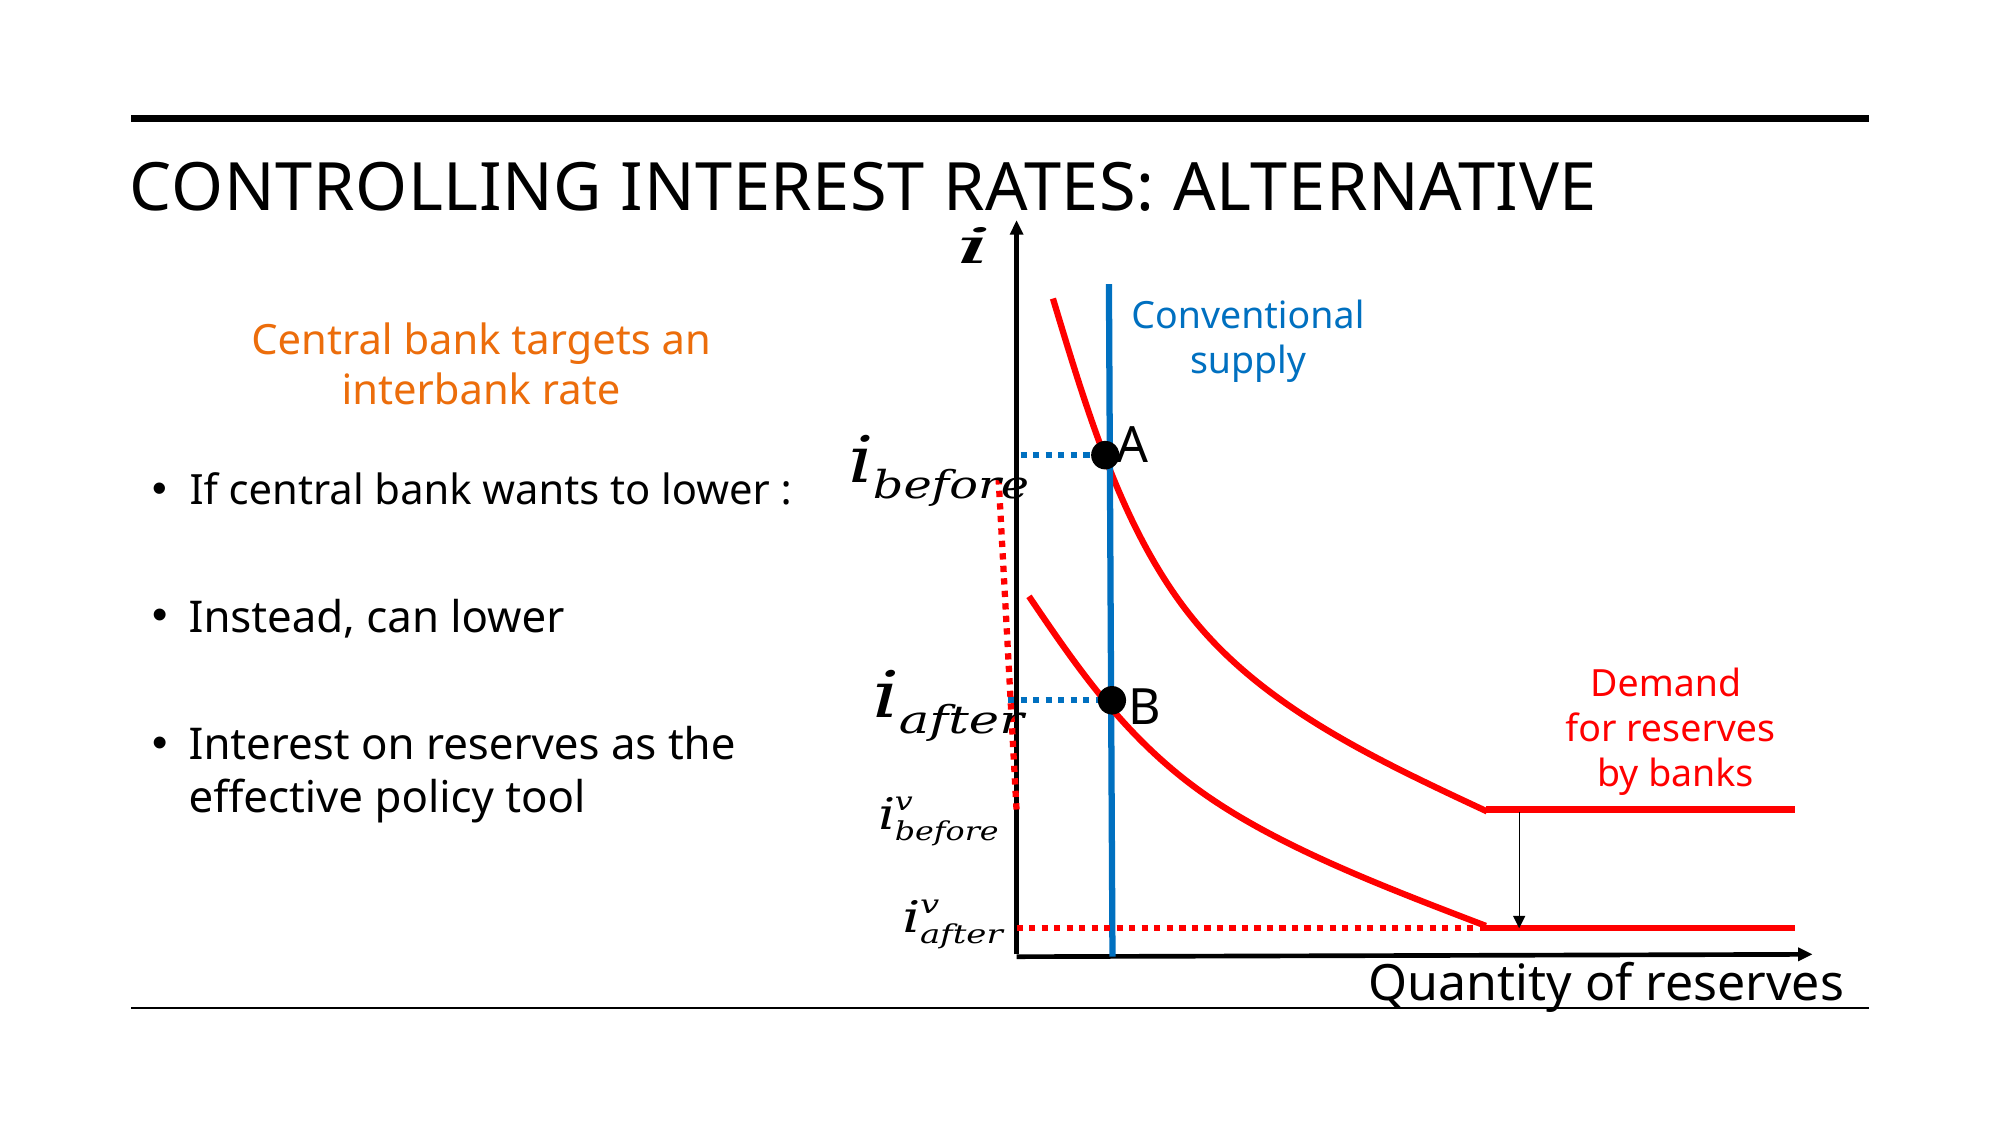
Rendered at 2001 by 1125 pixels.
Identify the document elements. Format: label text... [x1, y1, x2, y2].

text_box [847, 220, 1813, 1013]
title Controlling interest rates: alternative [114, 136, 1869, 221]
